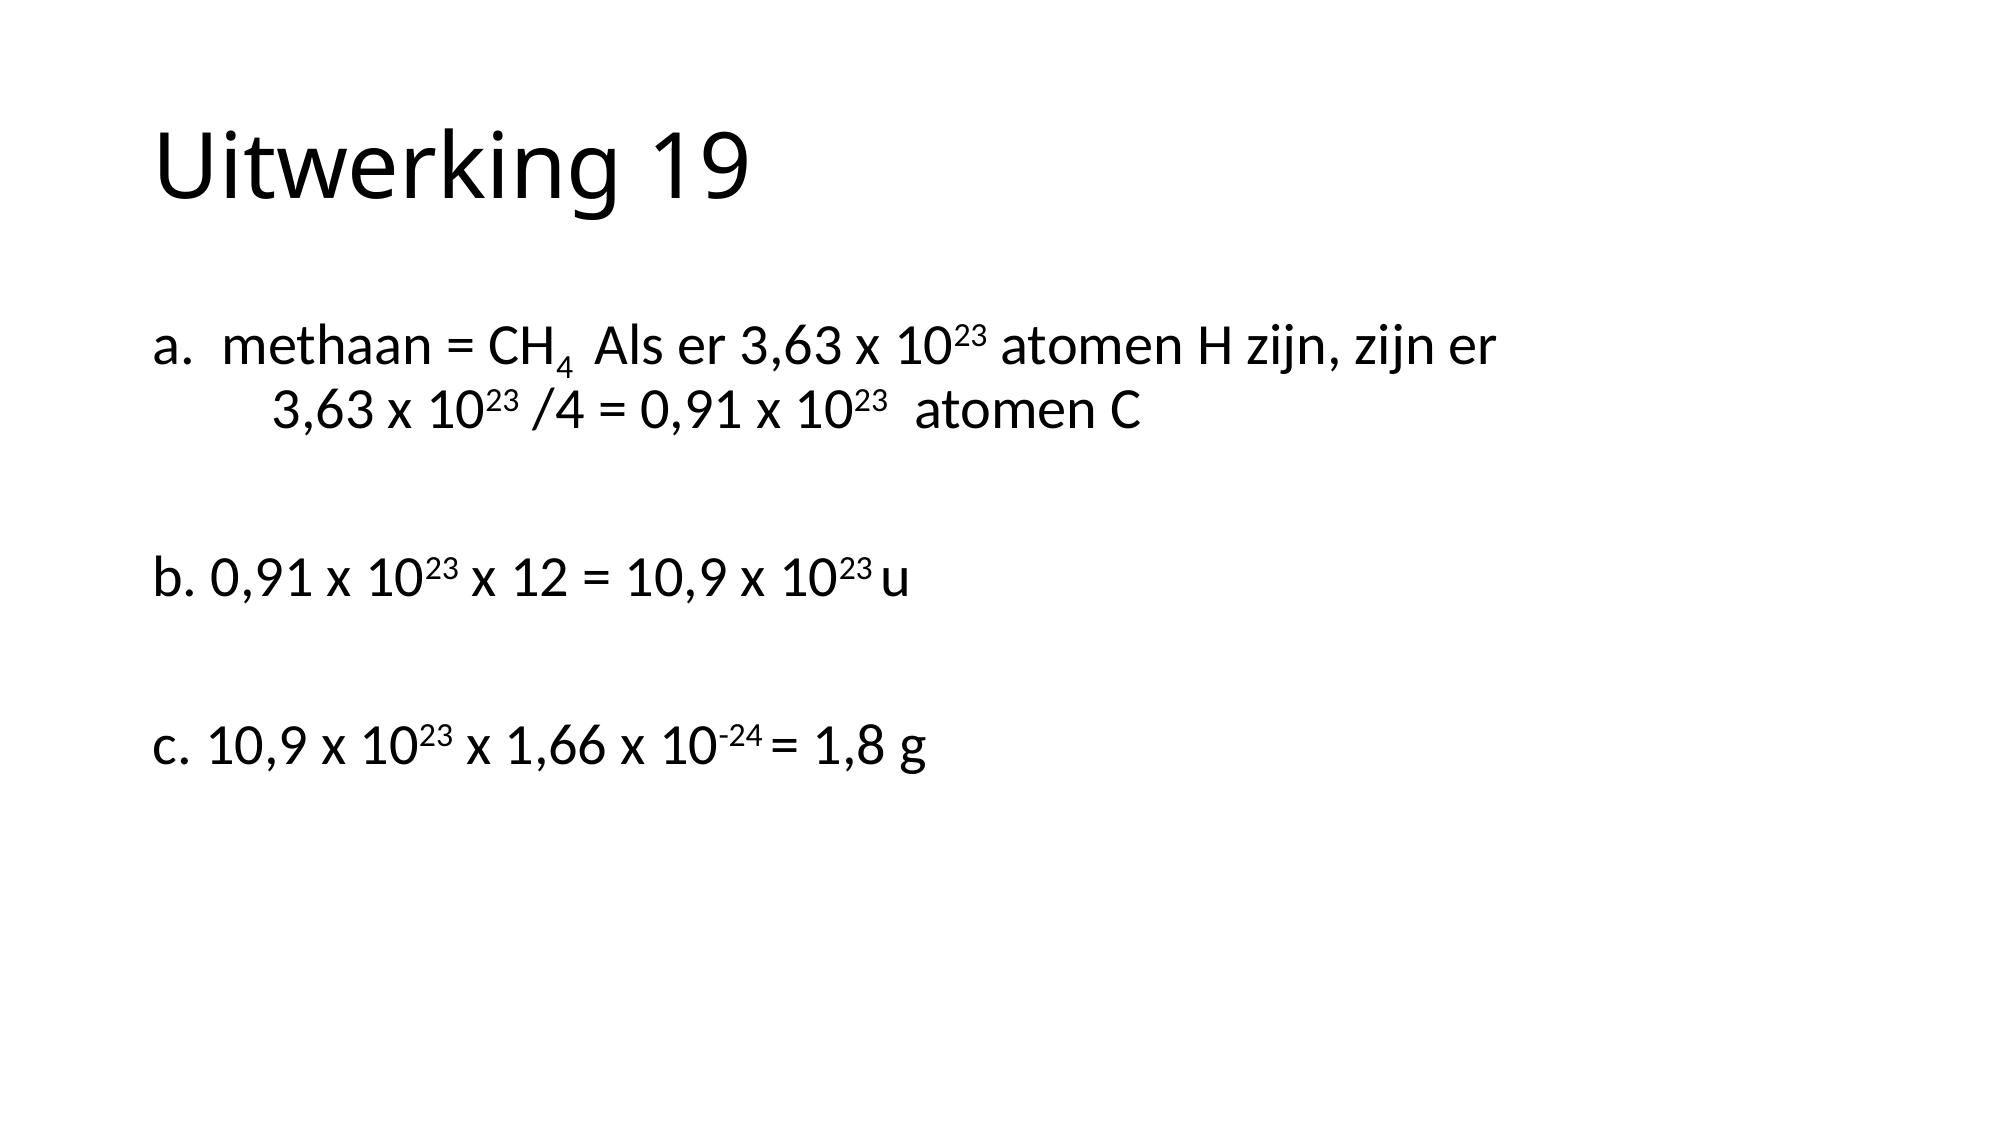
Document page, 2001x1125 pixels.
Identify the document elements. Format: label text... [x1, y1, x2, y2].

title Uitwerking 19 [137, 59, 1863, 278]
list a. methaan = CH4 Als er 3,63 x 1023 atomen H zijn, zijn er 3,63 x 1023 /4 = 0,91 x 1023 atomen C b. 0,91 x 1023 x 12 = 10,9 x 1023 u c. 10,9 x 1023 x 1,66 x 10-24 = 1,8 g [137, 299, 1863, 1014]
